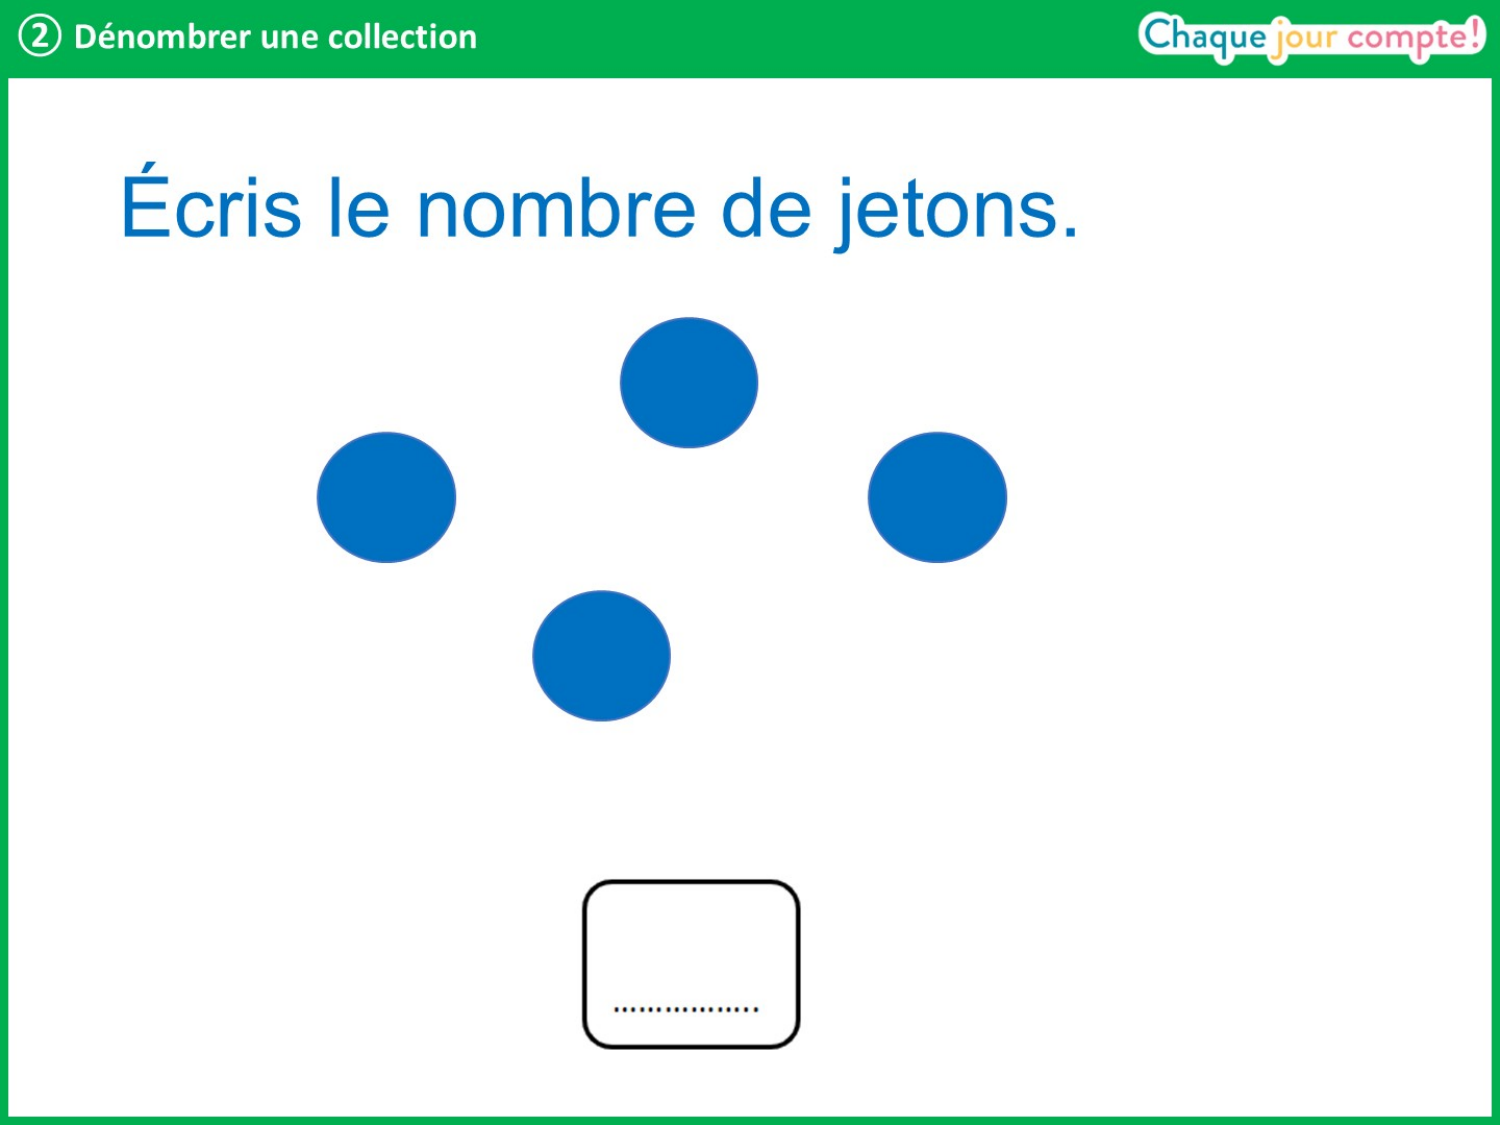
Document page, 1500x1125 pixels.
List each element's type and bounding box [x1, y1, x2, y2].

list [0, 0, 1500, 1125]
